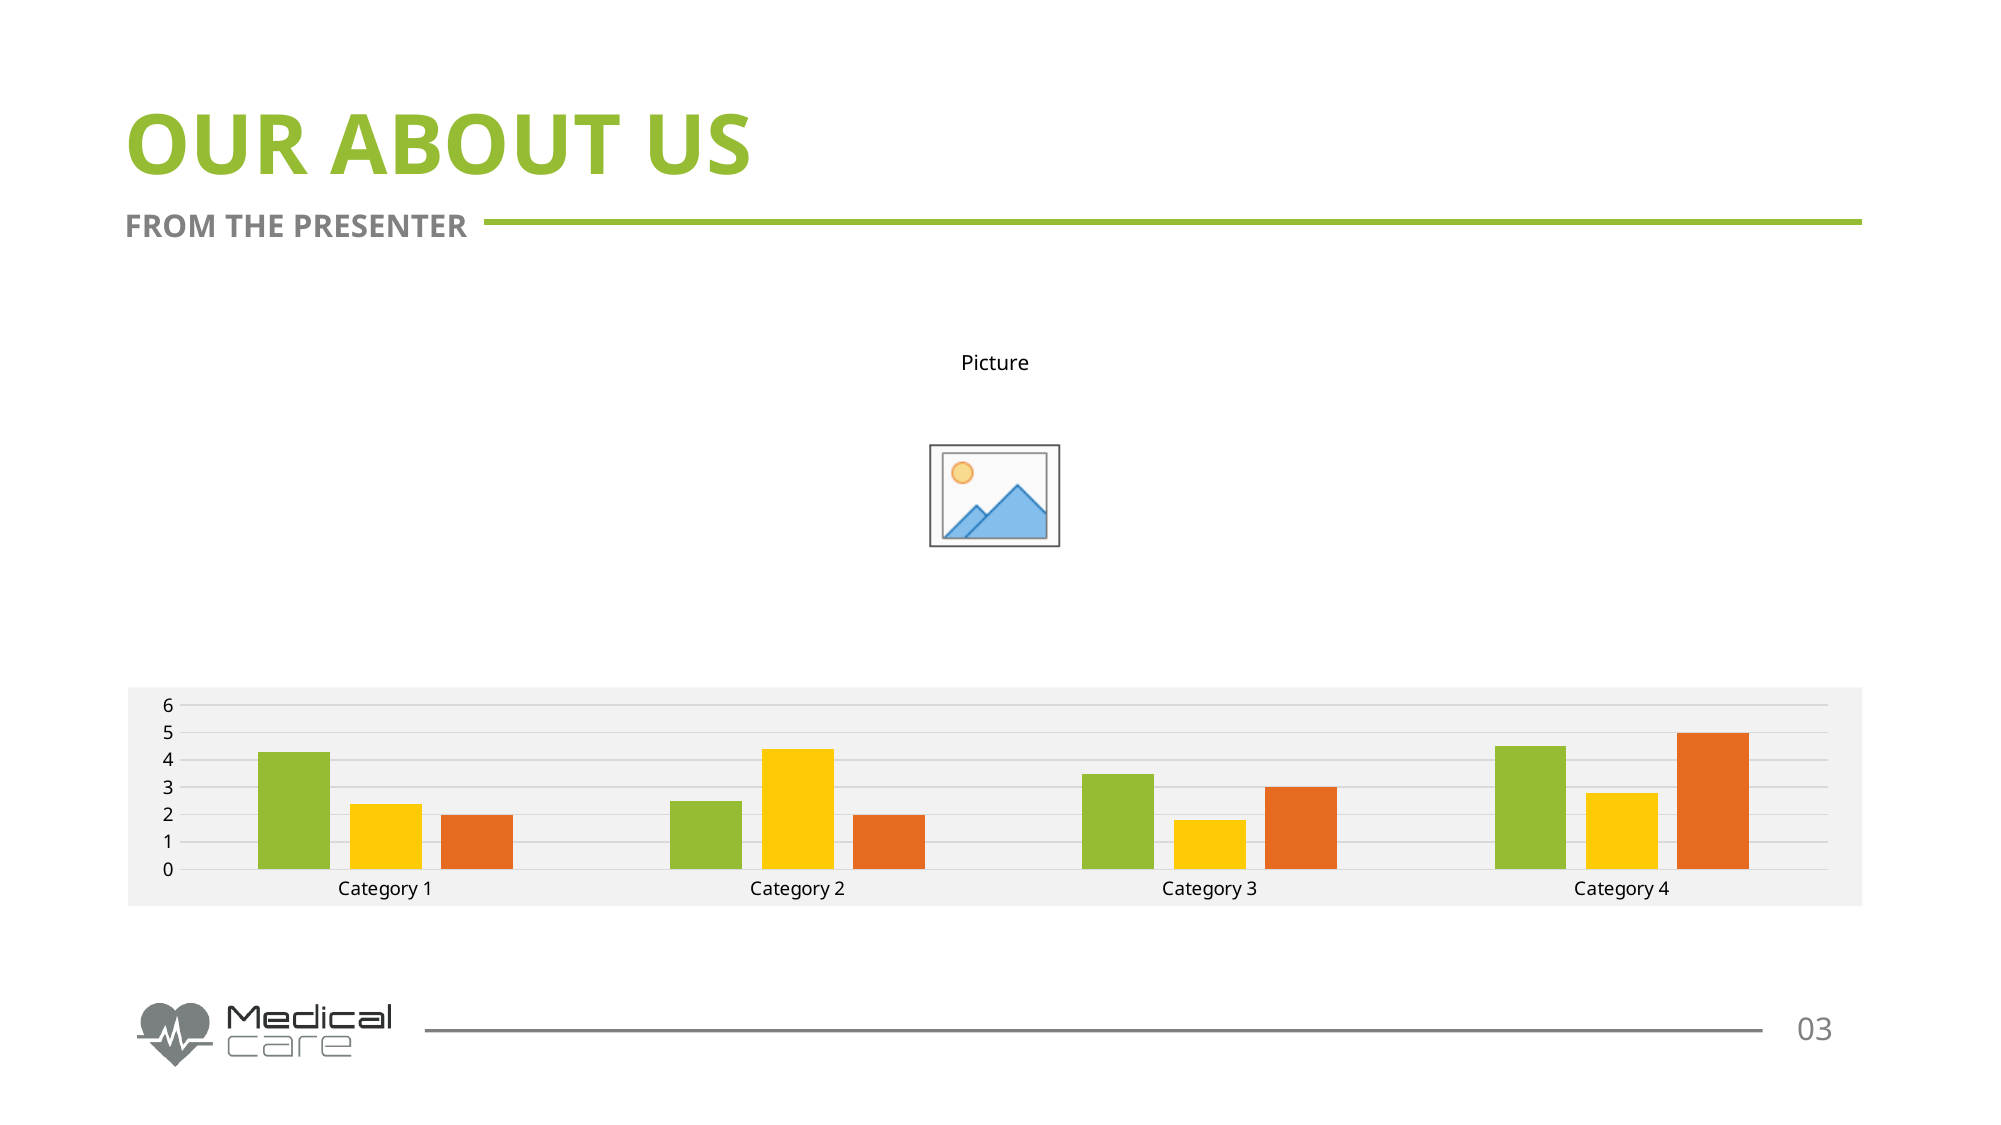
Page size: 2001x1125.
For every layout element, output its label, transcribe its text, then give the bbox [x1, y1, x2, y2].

picture [128, 342, 1863, 650]
text_box OUR ABOUT US FROM THE PRESENTER [109, 131, 816, 251]
chart [128, 687, 1863, 907]
slide_number 03 [1767, 983, 1863, 1079]
